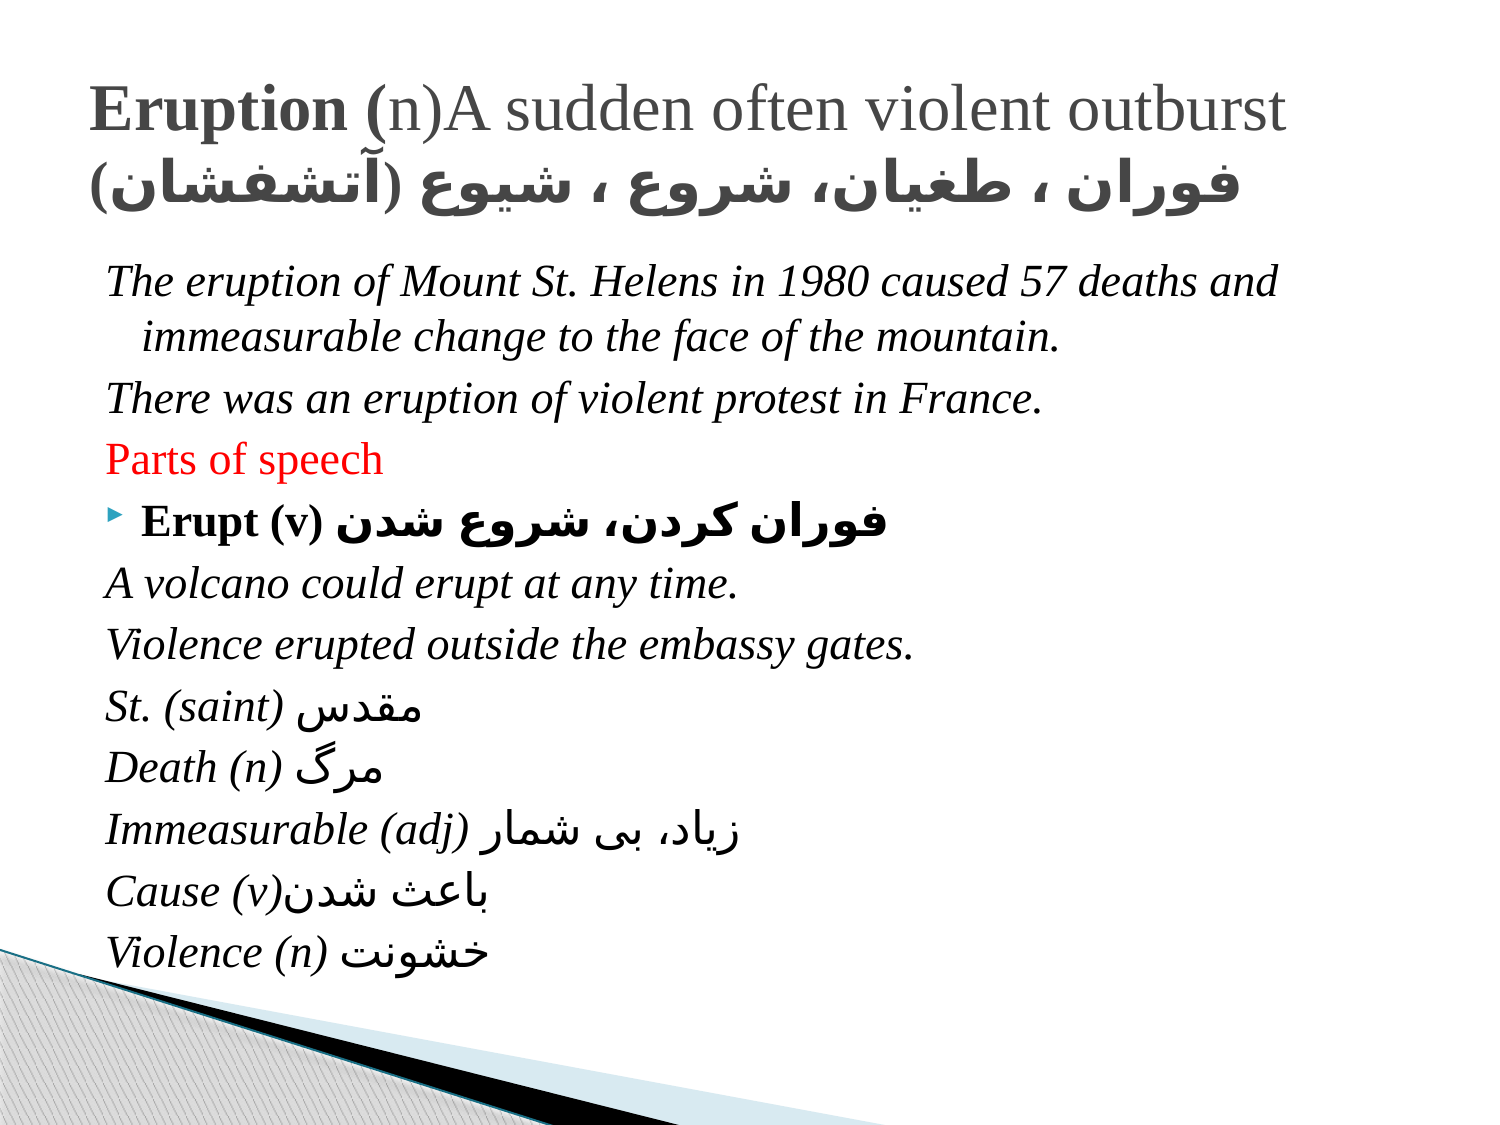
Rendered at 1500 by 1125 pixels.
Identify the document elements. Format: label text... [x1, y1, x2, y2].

title Eruption (n)A sudden often violent outburst (آتشفشان) فوران ، طغیان، شروع ، شیوع [75, 45, 1425, 233]
list The eruption of Mount St. Helens in 1980 caused 57 deaths and immeasurable change to the face of the mountain. There was an eruption of violent protest in France. Parts of speech Erupt (v) فوران کردن، شروع شدن A volcano could erupt at any time. Violence erupted outside the embassy gates. St. (saint) مقدس Death (n) مرگ Immeasurable (adj) زیاد، بی شمار Cause (v)باعث شدن Violence (n) خشونت [75, 243, 1425, 986]
